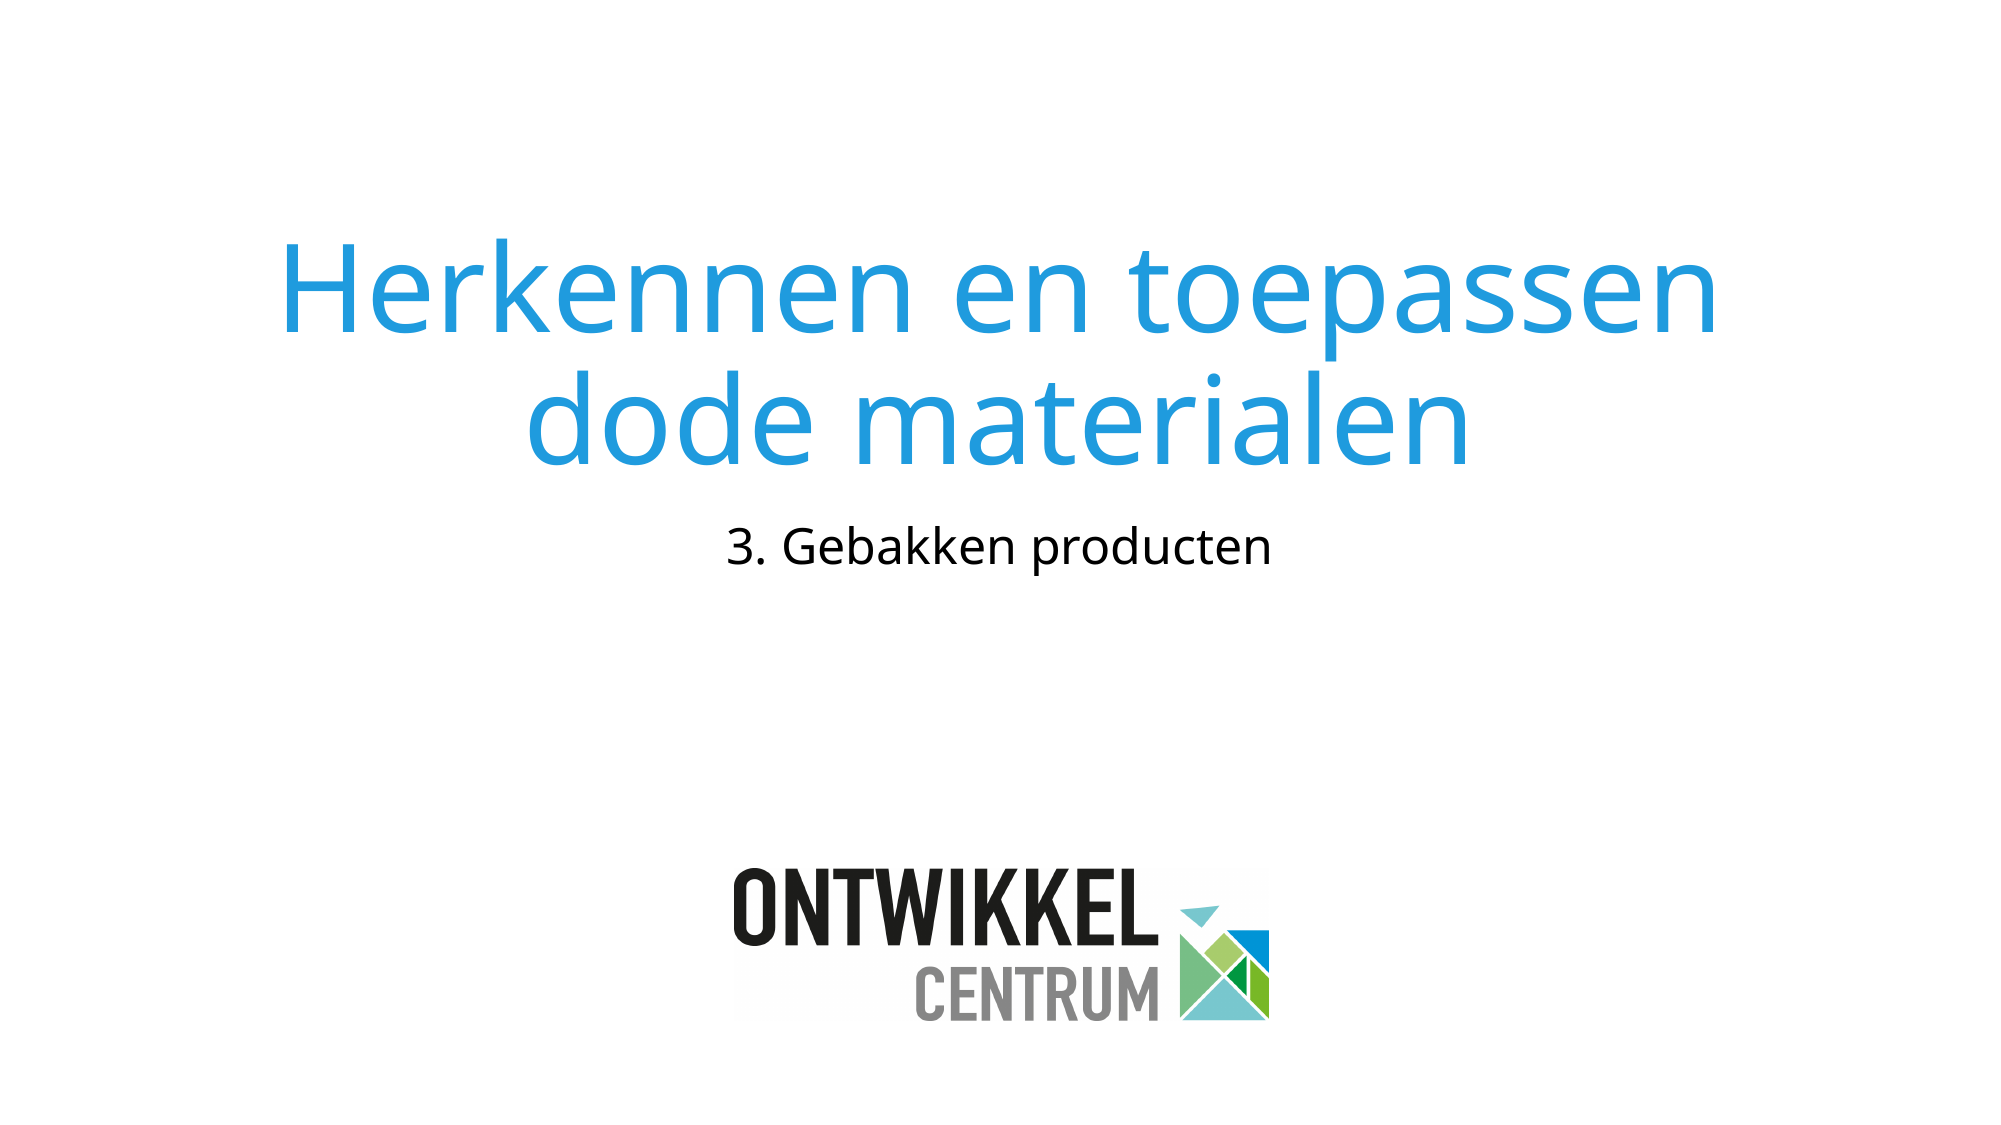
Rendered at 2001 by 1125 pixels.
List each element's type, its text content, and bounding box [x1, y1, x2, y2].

picture [734, 868, 1269, 1021]
subtitle 3. Gebakken producten [249, 514, 1750, 786]
title Herkennen en toepassen dode materialen [249, 107, 1750, 499]
